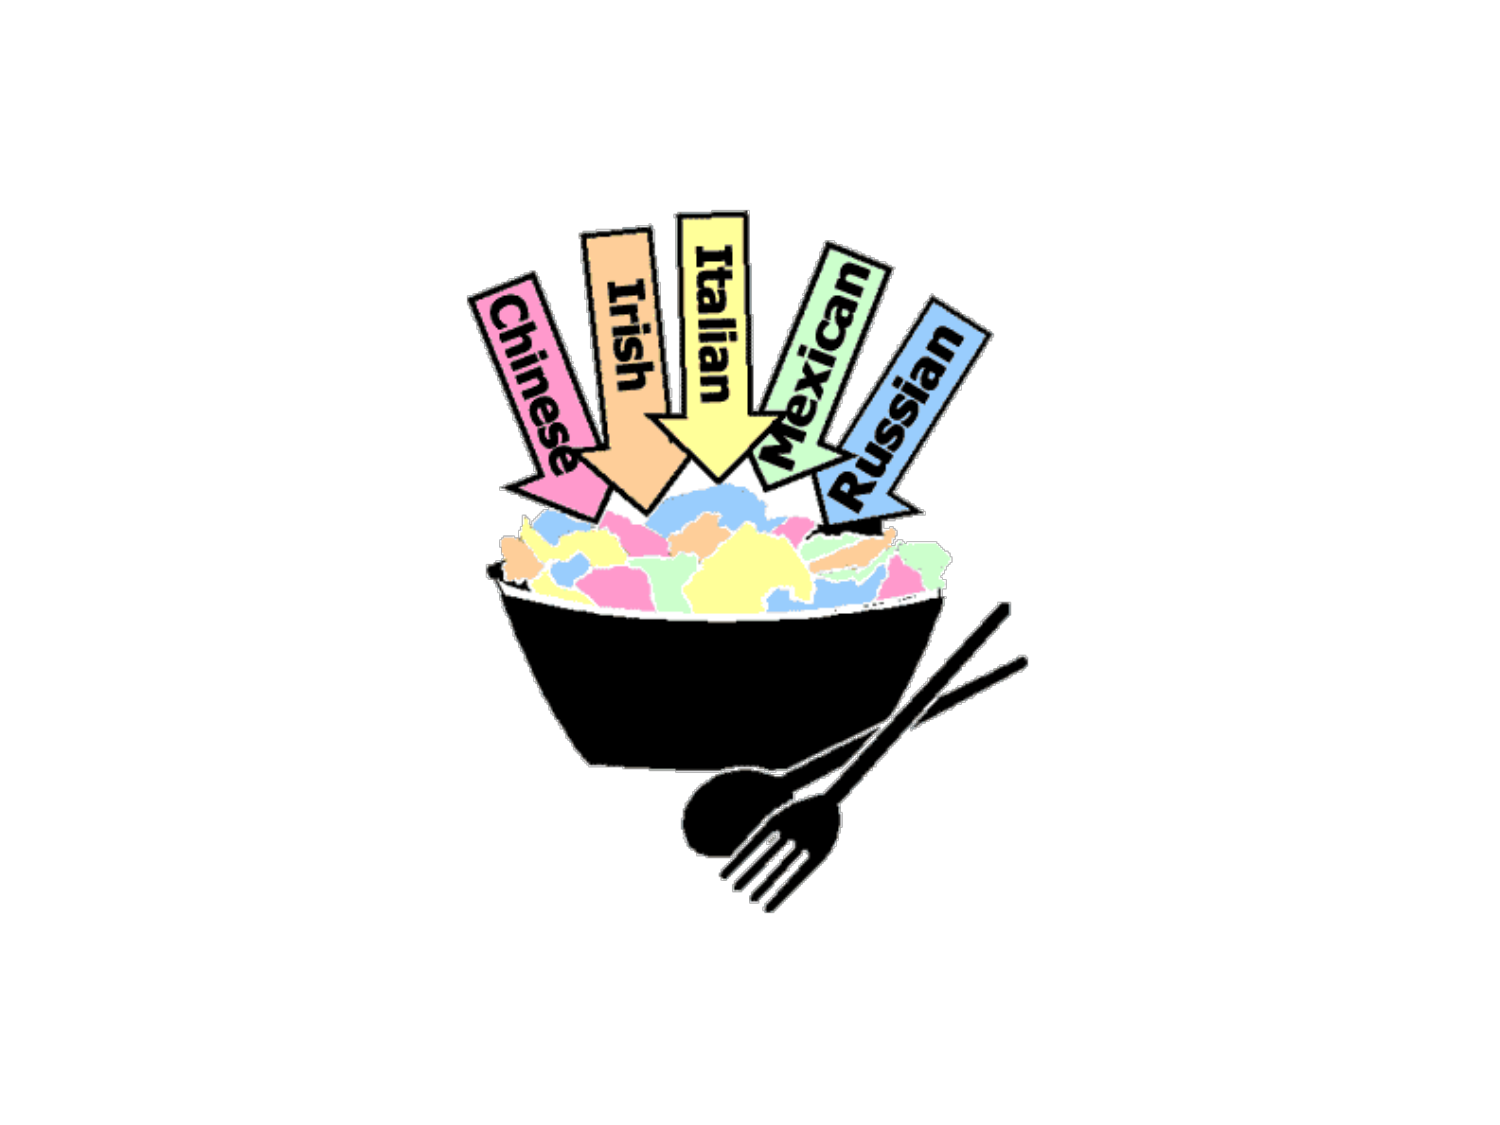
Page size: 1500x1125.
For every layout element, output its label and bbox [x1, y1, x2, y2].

picture [464, 207, 1032, 915]
